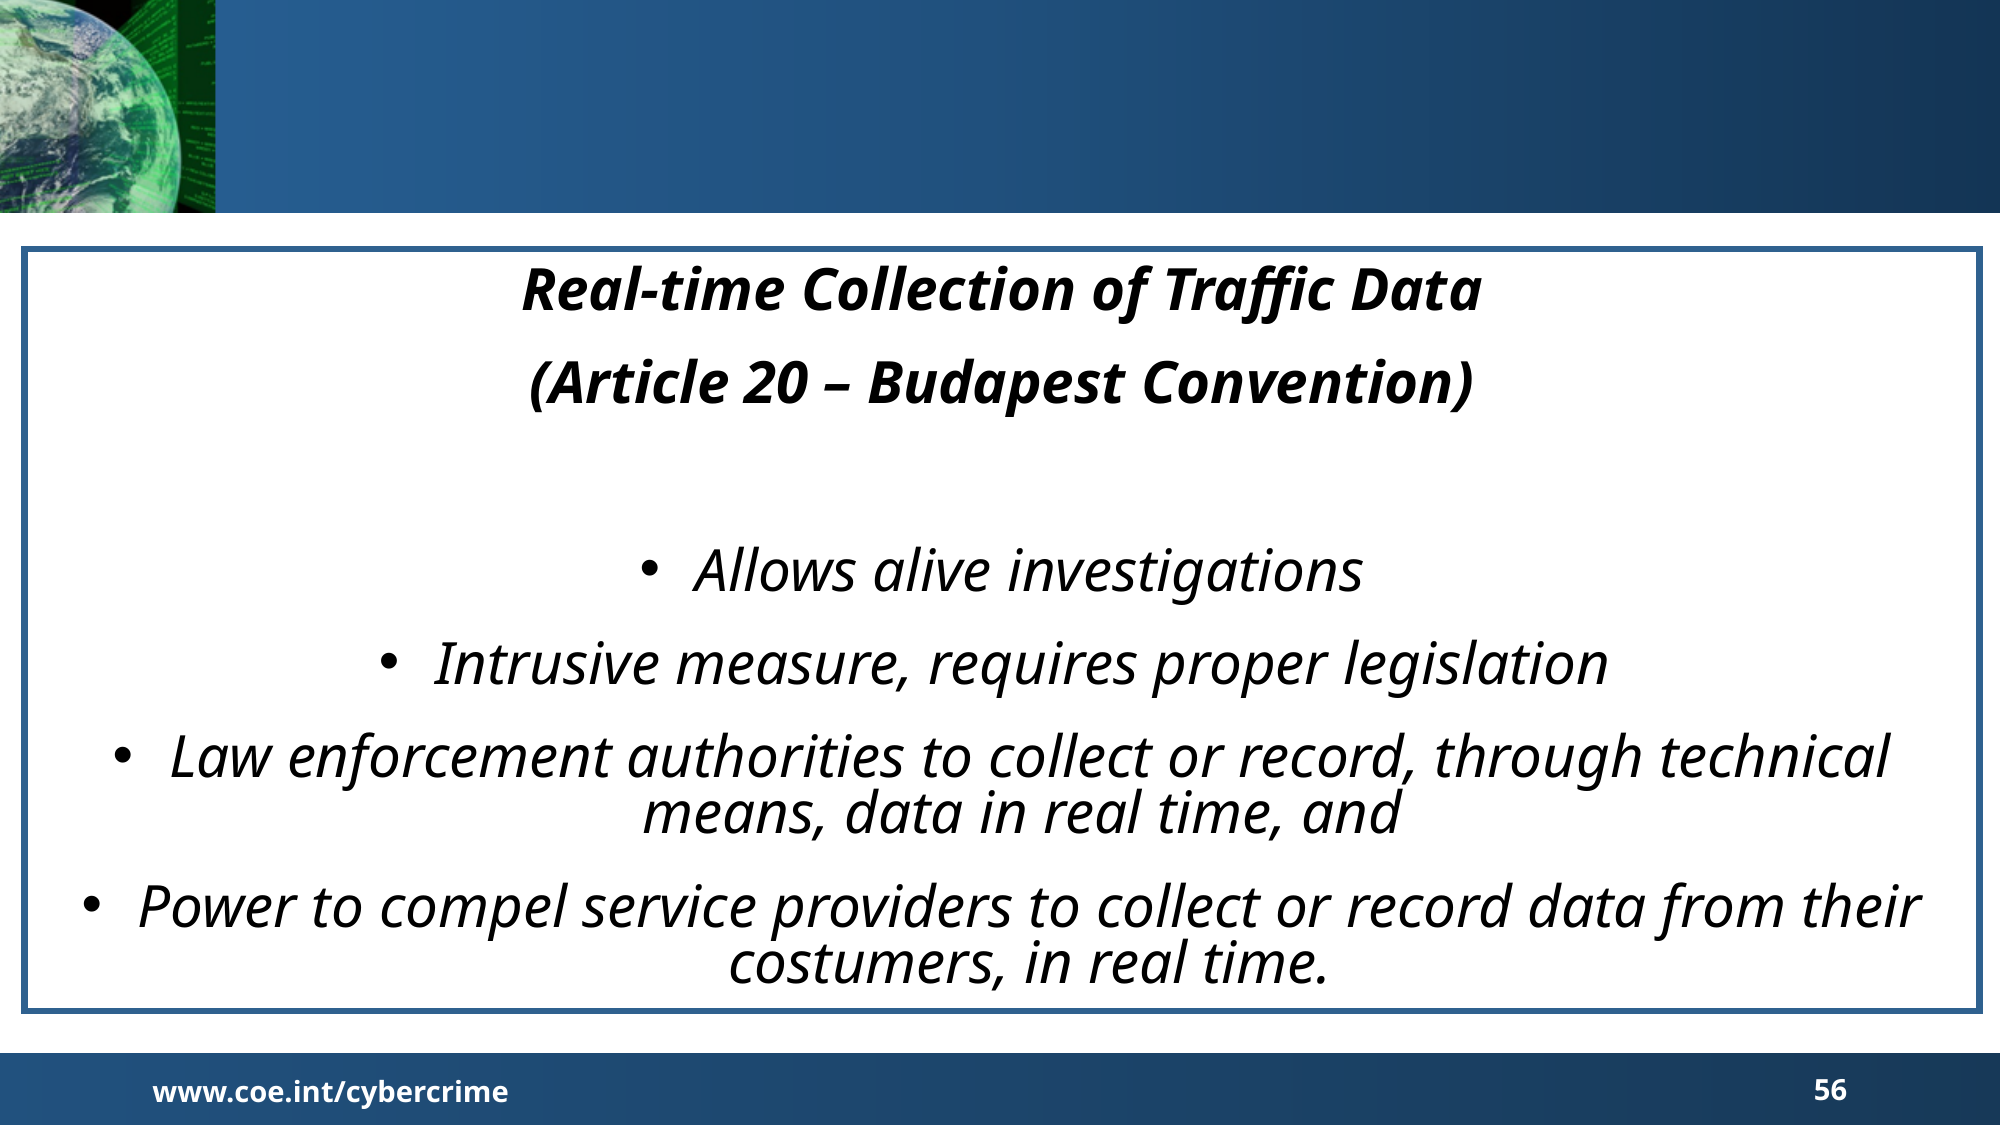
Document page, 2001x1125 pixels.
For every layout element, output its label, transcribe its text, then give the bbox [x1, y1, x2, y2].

slide_number 56 [1412, 1061, 1863, 1121]
picture [0, 0, 2000, 213]
slide_number www.coe.int/cybercrime [137, 1061, 588, 1121]
text_box Real-time Collection of Traffic Data (Article 20 – Budapest Convention) Allows alive investigations Intrusive measure, requires proper legislation Law enforcement authorities to collect or record, through technical means, data in real time, and Power to compel service providers to collect or record data from their costumers, in real time. [24, 249, 1980, 1012]
